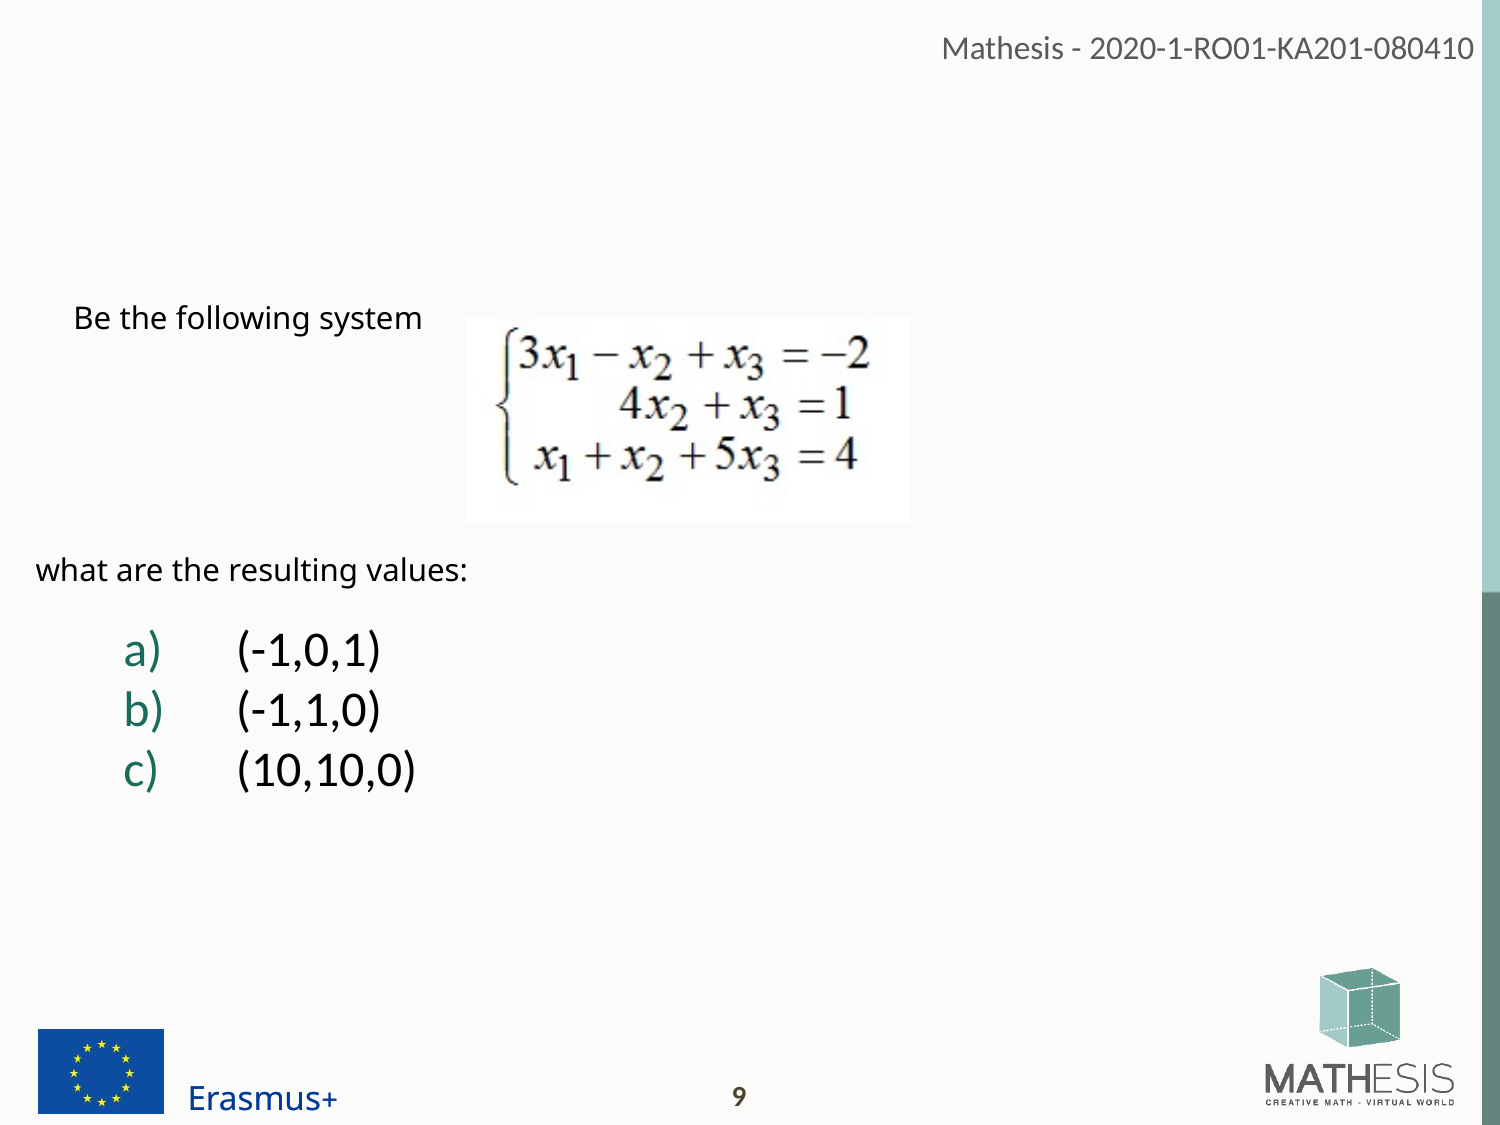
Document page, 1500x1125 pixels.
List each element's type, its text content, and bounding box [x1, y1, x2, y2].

text_box (-1,0,1) (-1,1,0) (10,10,0) [112, 611, 1416, 803]
picture [465, 318, 910, 522]
text_box [442, 295, 1500, 341]
text_box what are the resulting values: [24, 544, 481, 593]
text_box Be the following system [62, 292, 442, 342]
picture [38, 1029, 164, 1114]
